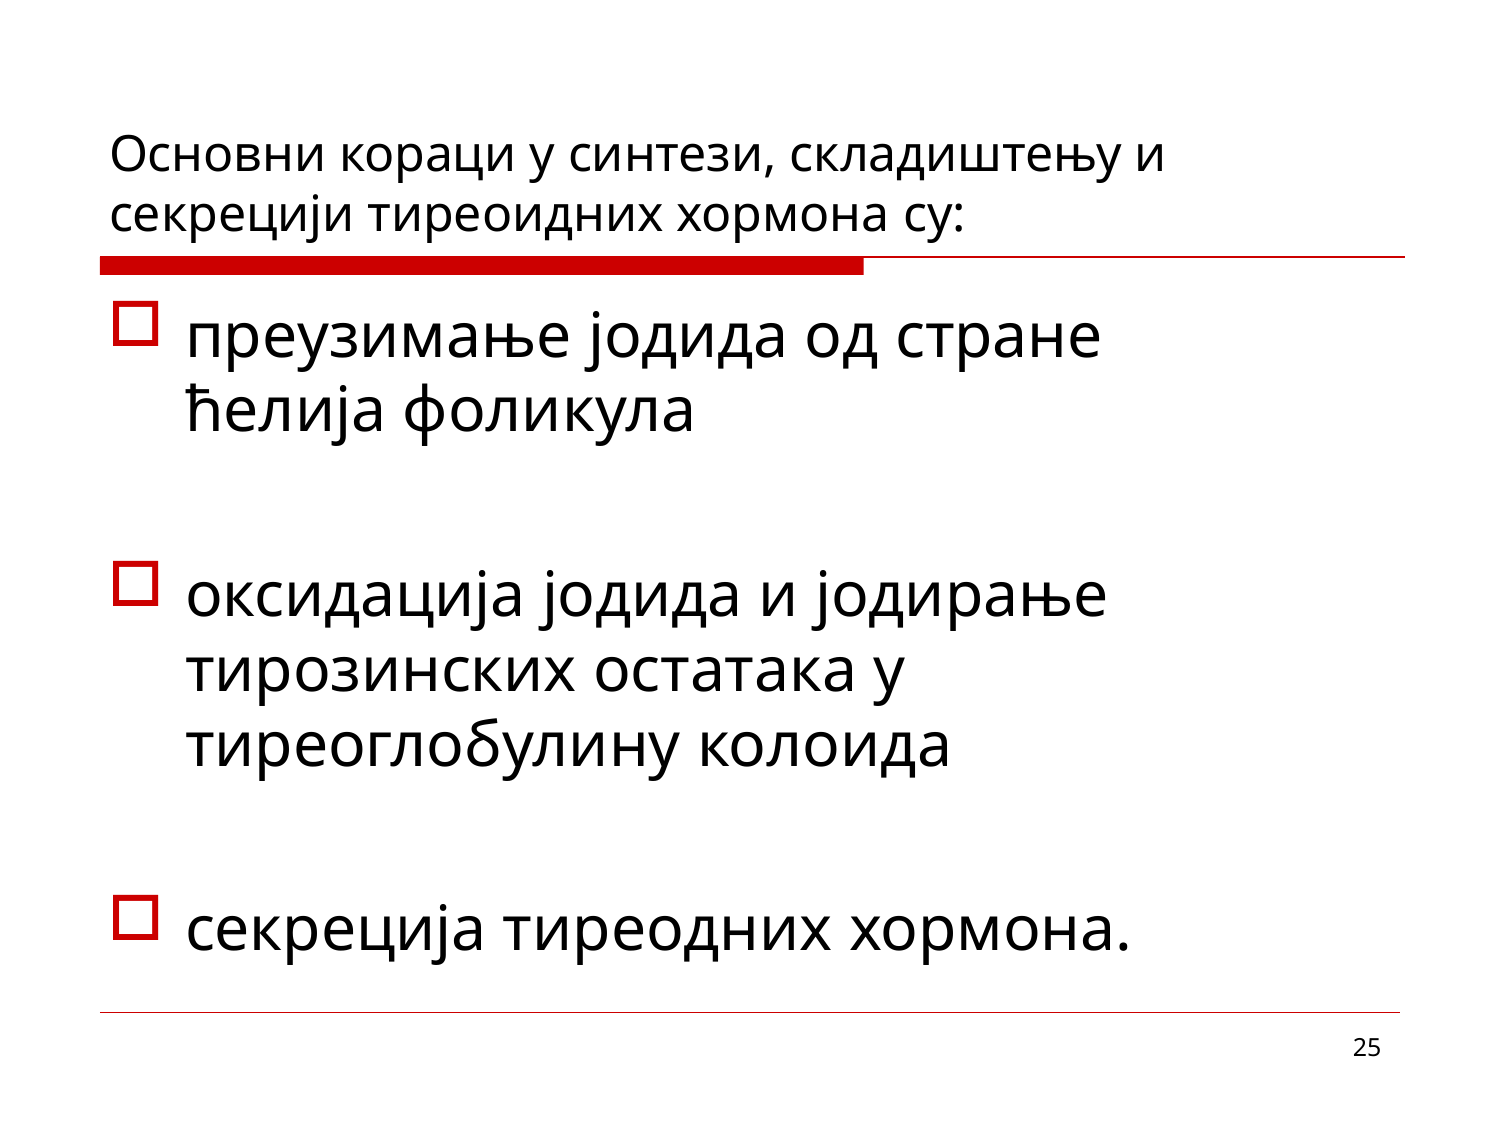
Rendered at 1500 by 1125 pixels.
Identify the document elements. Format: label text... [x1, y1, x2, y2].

text_box Основни кораци у синтези, складиштењу и секрецији тиреоидних хормона су: преузимање јодида од стране ћелија фоликула оксидација јодида и јодирање тирозинских остатака у тиреоглобулину колоида секреција тиреодних хормона. [105, 119, 1245, 964]
slide_number 25 [1348, 1029, 1390, 1125]
